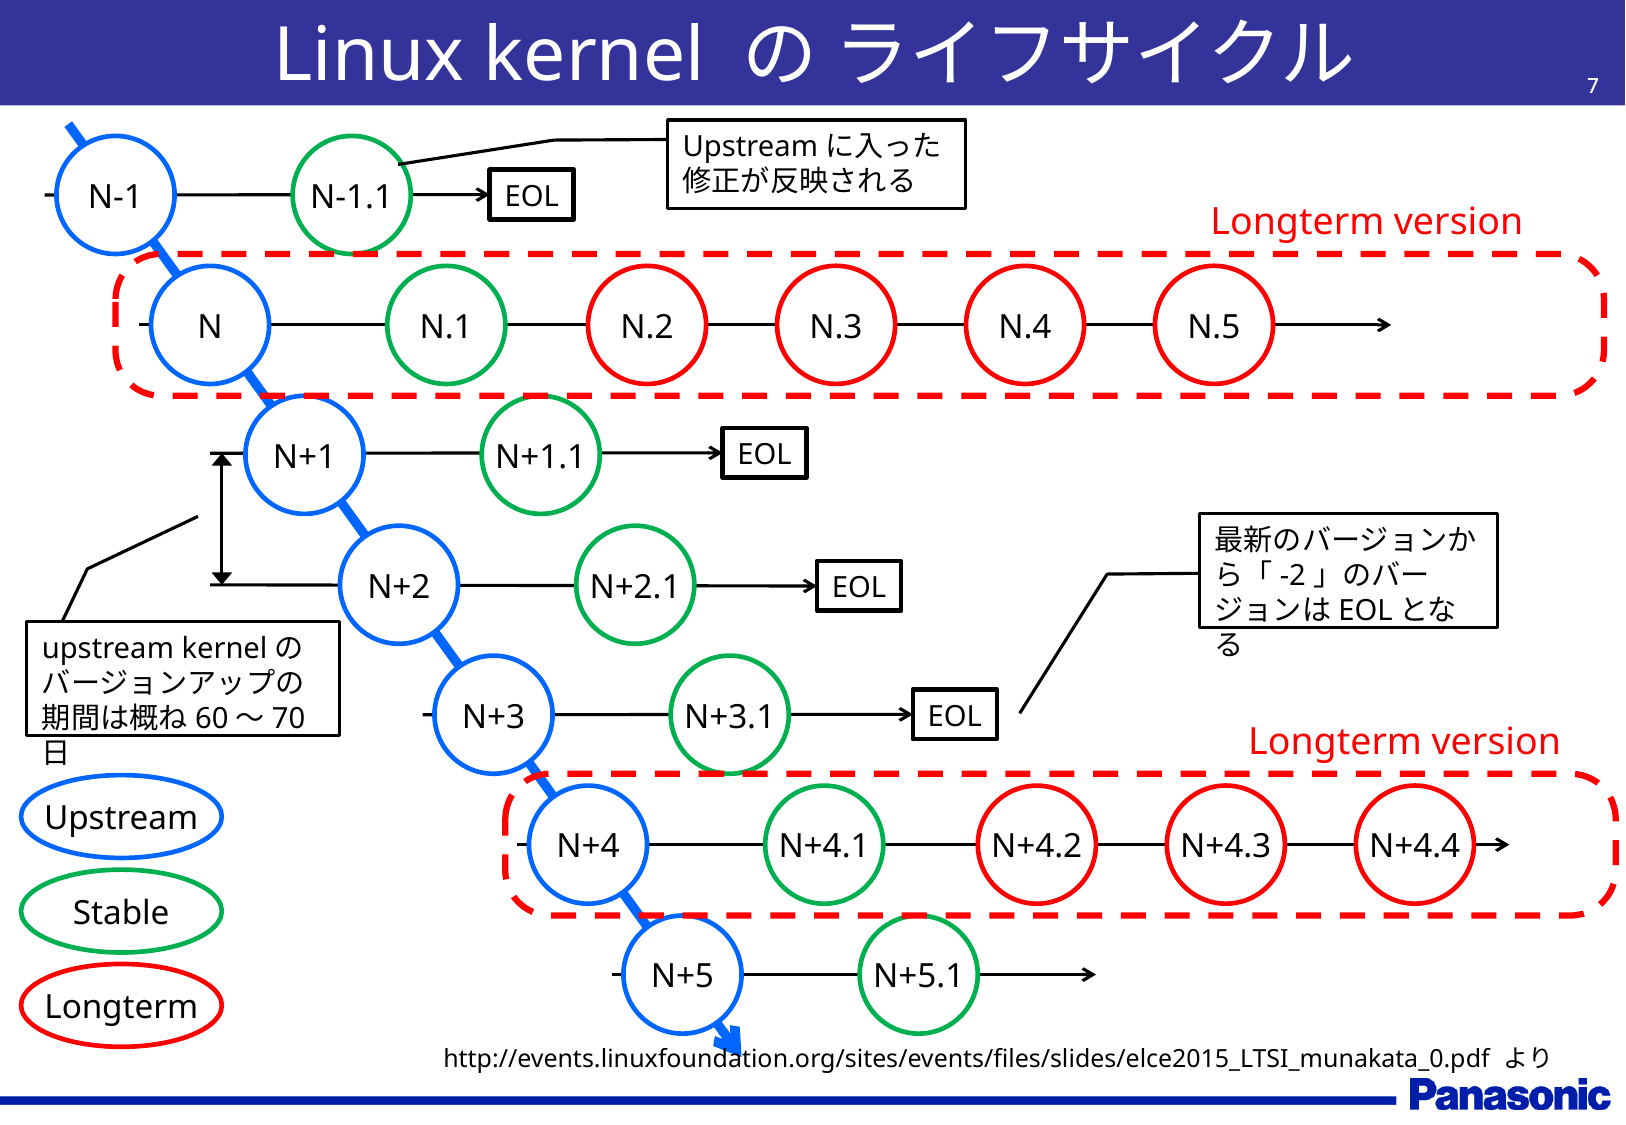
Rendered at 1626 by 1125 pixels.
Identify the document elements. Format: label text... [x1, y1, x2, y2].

text_box [746, 253, 1604, 396]
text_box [68, 123, 742, 1058]
text_box N-1 [56, 167, 63, 194]
text_box N-1 [57, 203, 63, 222]
slide_number 7 [1522, 65, 1615, 106]
text_box upstream kernelのバージョンアップの期間は概ね60～70日 [26, 620, 63, 736]
text_box N+3.1 [746, 657, 789, 713]
text_box EOL [746, 427, 807, 478]
text_box EOL [817, 561, 902, 611]
text_box http://events.linuxfoundation.org/sites/events/files/slides/elce2015_LTSI_munakata_0.pdf より [428, 1035, 1569, 1080]
text_box 最新のバージョンから「-2」のバージョンはEOLとなる [1019, 513, 1498, 714]
text_box [746, 773, 1616, 916]
text_box N+3.1 [746, 722, 789, 772]
text_box Longterm version [1233, 709, 1577, 770]
text_box EOL [912, 689, 997, 740]
text_box N+5.1 [859, 916, 978, 973]
text_box Longterm [21, 971, 63, 1040]
text_box Upstream [21, 782, 63, 851]
text_box N+5.1 [860, 982, 978, 1034]
picture [0, 1077, 1616, 1110]
text_box Stable [21, 877, 63, 945]
text_box Upstreamに入った修正が反映される [667, 120, 966, 209]
title Linux kernel の ライフサイクル [83, 0, 1547, 103]
text_box Longterm version [1195, 189, 1539, 250]
